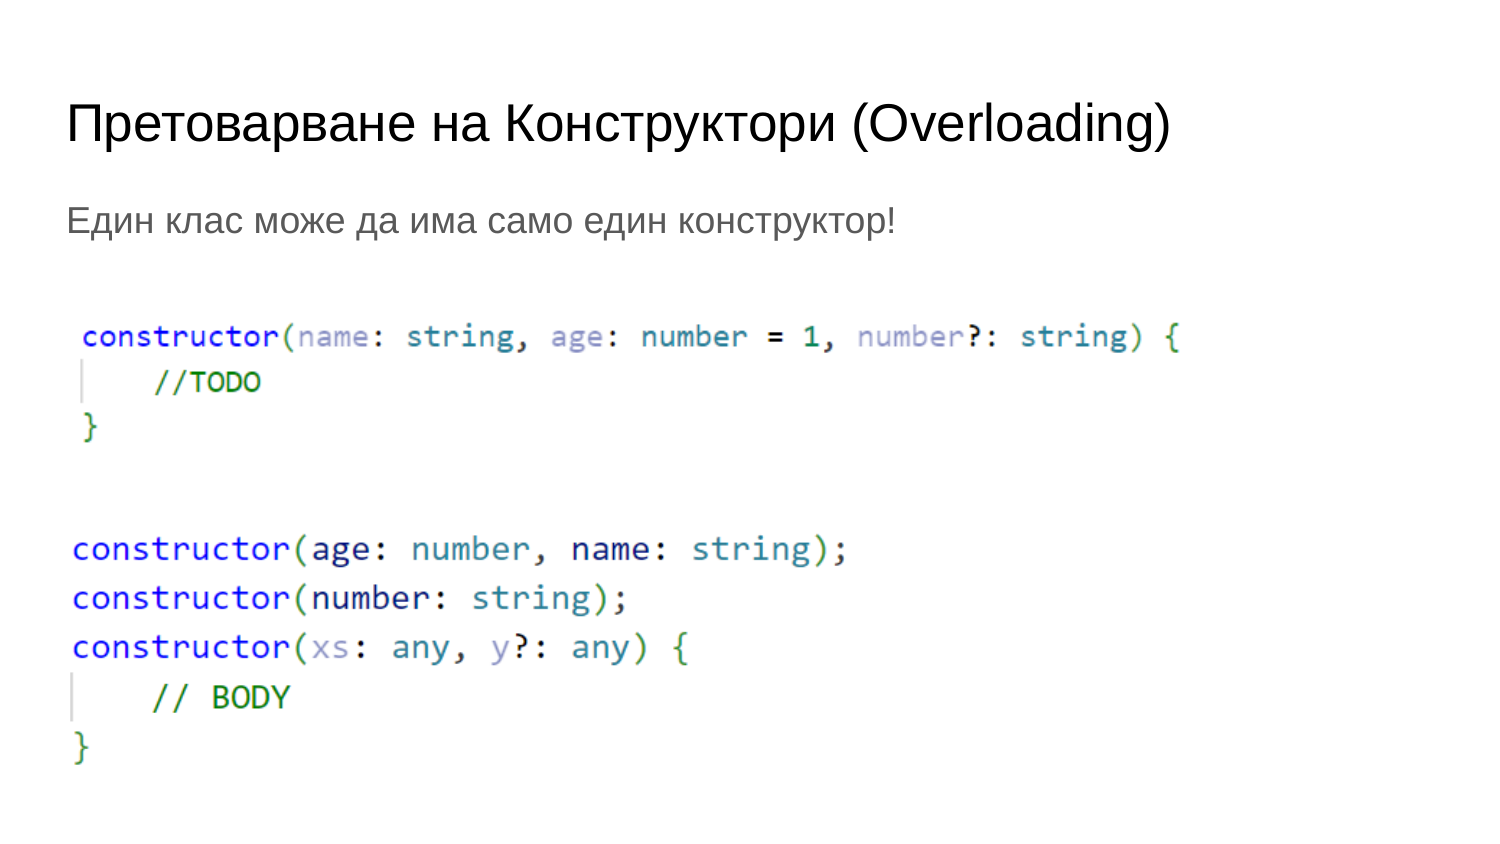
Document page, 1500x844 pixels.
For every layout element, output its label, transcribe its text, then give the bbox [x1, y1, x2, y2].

title Претоварване на Конструктори (Overloading) [51, 72, 1449, 167]
list Един клас може да има само един конструктор! [51, 174, 1449, 750]
picture [50, 491, 877, 782]
picture [50, 309, 1310, 452]
